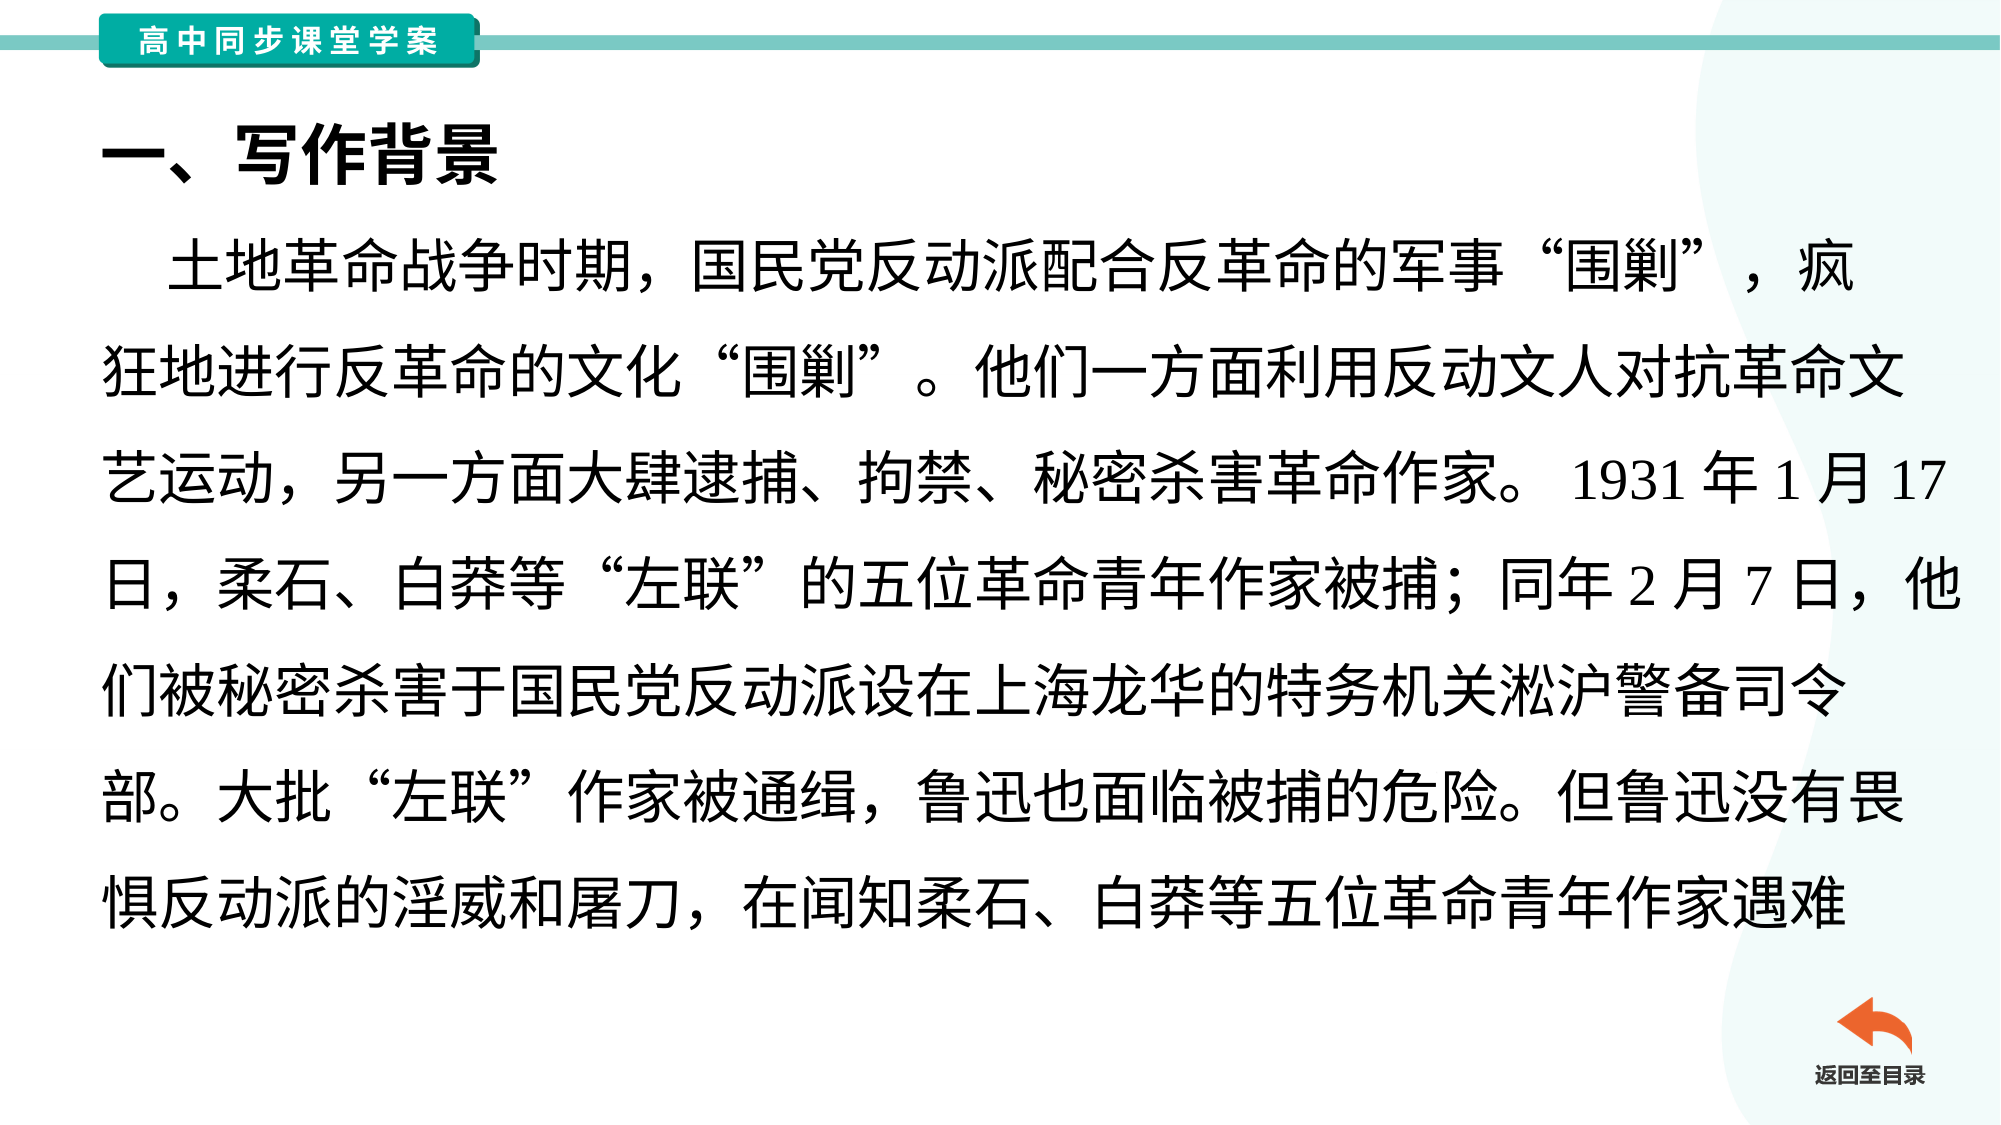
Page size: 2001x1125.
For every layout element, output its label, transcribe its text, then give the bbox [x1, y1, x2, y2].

text_box 土地革命战争时期，国民党反动派配合反革命的军事“围剿”，疯 狂地进行反革命的文化“围剿”。他们一方面利用反动文人对抗革命文 艺运动，另一方面大肆逮捕、拘禁、秘密杀害革命作家。1931年1月17 日，柔石、白莽等“左联”的五位革命青年作家被捕；同年2月7日，他 们被秘密杀害于国民党反动派设在上海龙华的特务机关淞沪警备司令 部。大批“左联”作家被通缉，鲁迅也面临被捕的危险。但鲁迅没有畏 惧反动派的淫威和屠刀，在闻知柔石、白莽等五位革命青年作家遇难 [100, 192, 1899, 937]
picture [0, 0, 2000, 1125]
text_box 一、写作背景 [100, 76, 1899, 192]
